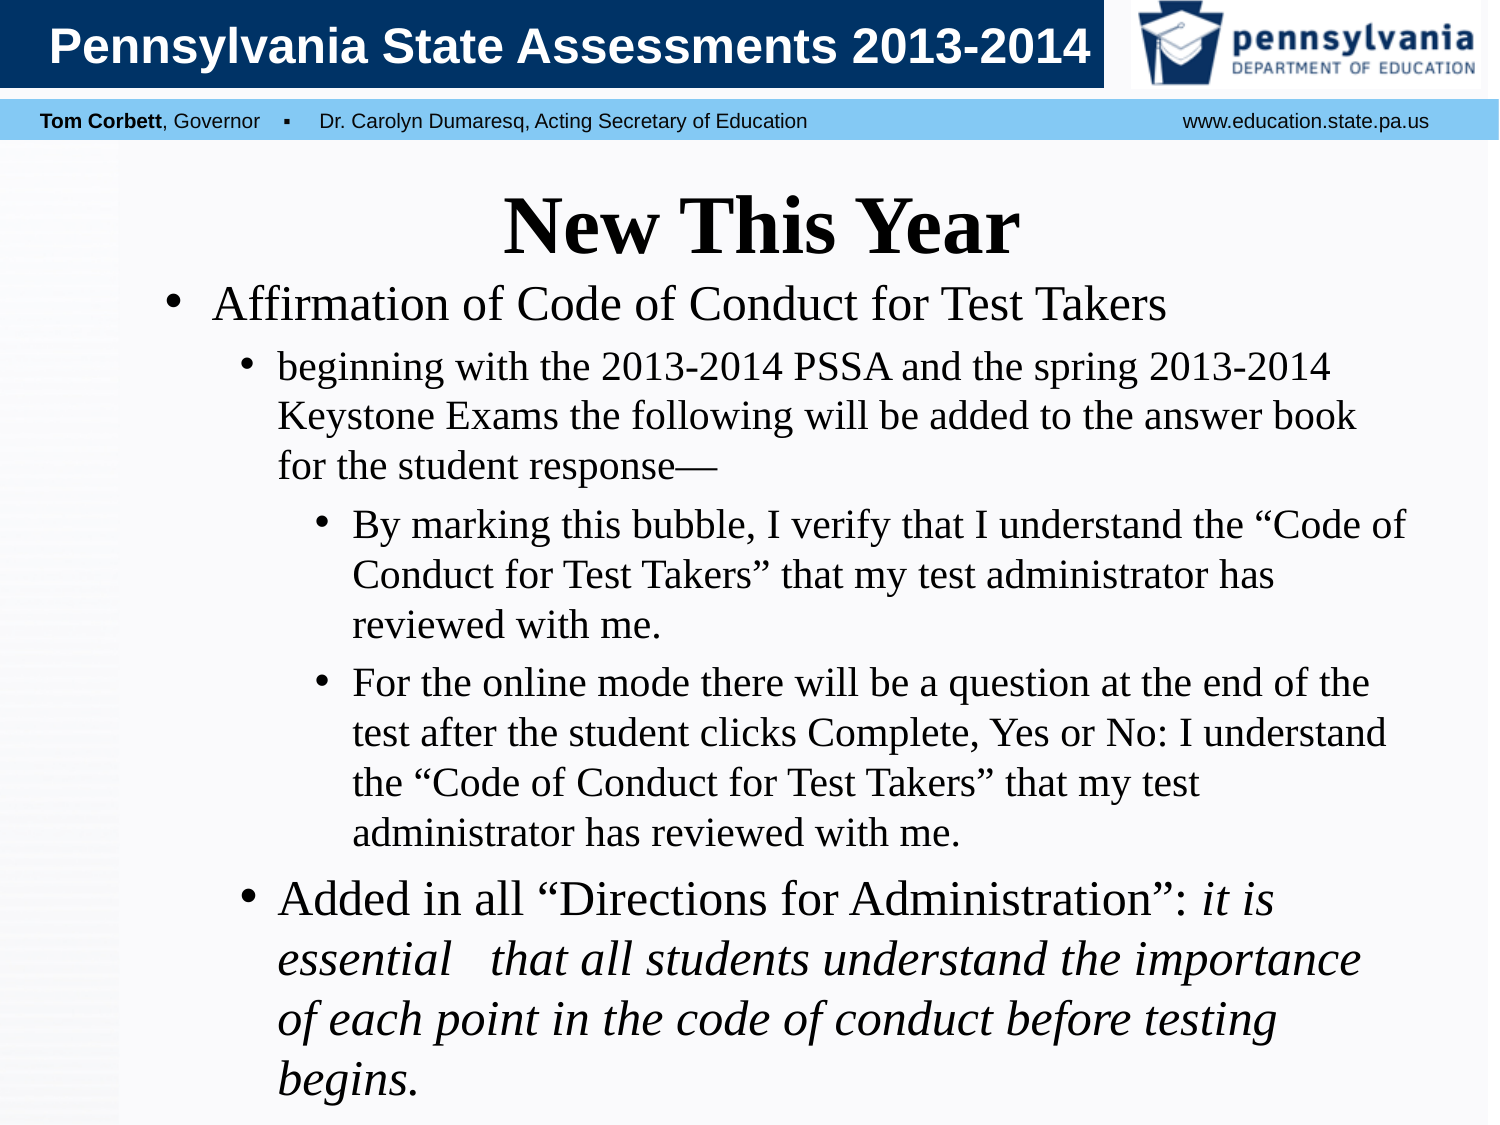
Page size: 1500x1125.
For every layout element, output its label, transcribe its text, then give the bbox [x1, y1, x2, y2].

list Affirmation of Code of Conduct for Test Takers beginning with the 2013-2014 PSSA and the spring 2013-2014 Keystone Exams the following will be added to the answer book for the student response— By marking this bubble, I verify that I understand the “Code of Conduct for Test Takers” that my test administrator has reviewed with me. For the online mode there will be a question at the end of the test after the student clicks Complete, Yes or No: I understand the “Code of Conduct for Test Takers” that my test administrator has reviewed with me. Added in all “Directions for Administration”: it is essential that all students understand the importance of each point in the code of conduct before testing begins. [75, 262, 1425, 1113]
picture [0, 0, 1488, 99]
title New This Year [124, 162, 1401, 262]
picture [0, 140, 1488, 1125]
